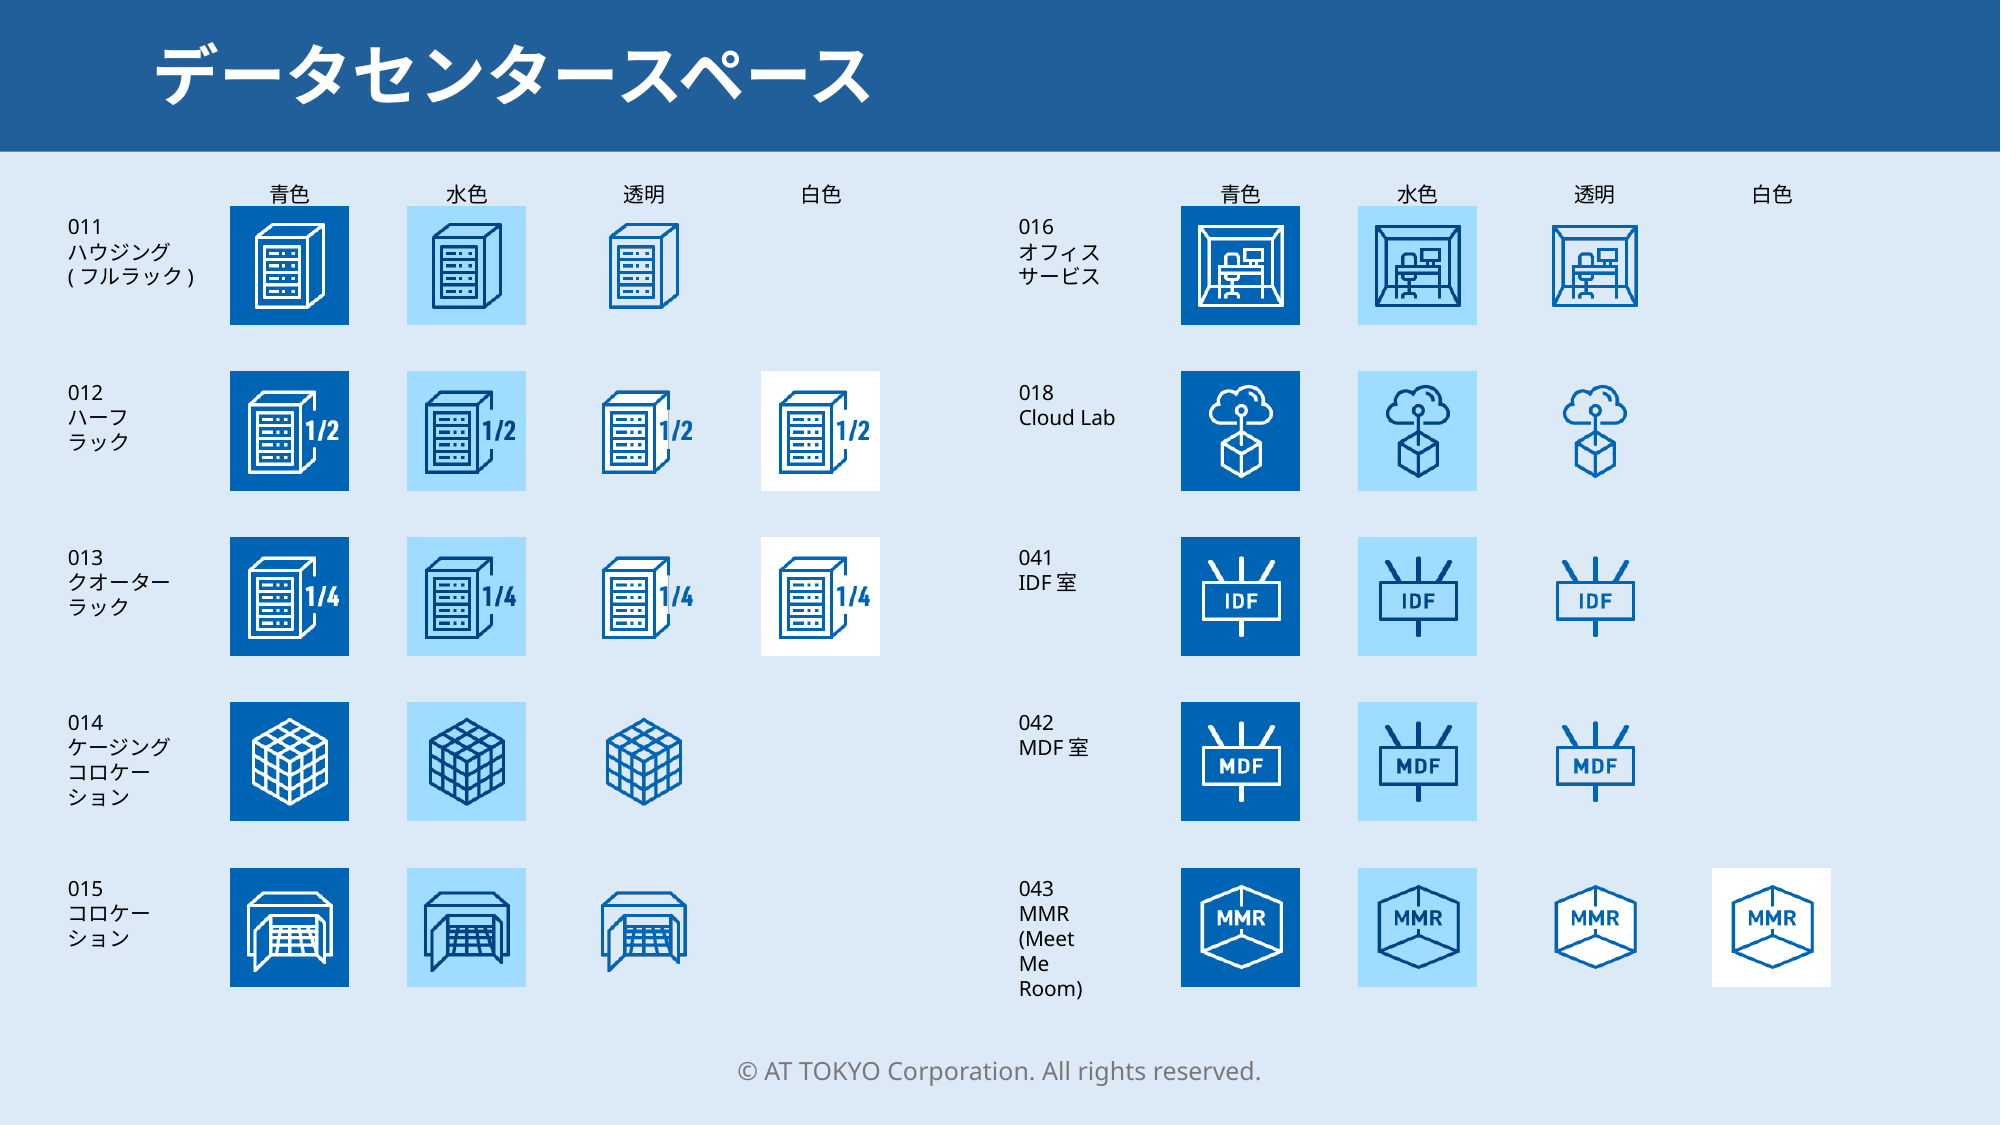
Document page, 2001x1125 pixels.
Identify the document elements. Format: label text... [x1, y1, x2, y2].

text_box 041 IDF室 [1003, 537, 1122, 603]
picture [406, 536, 527, 656]
picture [1180, 702, 1300, 822]
picture [584, 867, 704, 987]
picture [229, 371, 349, 491]
picture [406, 702, 527, 822]
picture [1357, 206, 1477, 326]
picture [1357, 371, 1477, 491]
picture [1180, 867, 1300, 987]
picture [1534, 371, 1654, 491]
picture [229, 702, 349, 822]
text_box 016 オフィスサービス [1003, 206, 1122, 297]
picture [1357, 867, 1477, 987]
picture [584, 206, 704, 326]
text_box 042 MDF室 [1003, 702, 1122, 768]
picture [1180, 206, 1300, 326]
picture [761, 536, 881, 656]
text_box 043 MMR (Meet Me Room) [1003, 868, 1147, 1008]
picture [1712, 867, 1832, 987]
picture [1180, 371, 1300, 491]
text_box 015 コロケーション [53, 868, 184, 958]
picture [1534, 867, 1654, 987]
title データセンタースペース [137, 23, 1863, 135]
text_box 011 ハウジング(フルラック) [53, 206, 209, 297]
picture [406, 206, 527, 326]
picture [229, 206, 349, 326]
picture [1357, 536, 1477, 656]
picture [1534, 702, 1654, 822]
text_box 013 クオーターラック [53, 537, 195, 628]
picture [761, 371, 881, 491]
footer © AT TOKYO Corporation. All rights reserved. [662, 1042, 1338, 1103]
picture [229, 867, 349, 987]
picture [1534, 206, 1654, 326]
picture [1180, 536, 1300, 656]
text_box 018 Cloud Lab [1003, 371, 1147, 437]
text_box 012 ハーフラック [53, 372, 172, 462]
picture [406, 371, 527, 491]
picture [584, 702, 704, 822]
picture [1357, 702, 1477, 822]
picture [584, 371, 704, 491]
picture [229, 536, 349, 656]
picture [584, 536, 704, 656]
picture [1534, 536, 1654, 656]
picture [406, 867, 527, 987]
text_box 014 ケージングコロケーション [53, 702, 195, 818]
